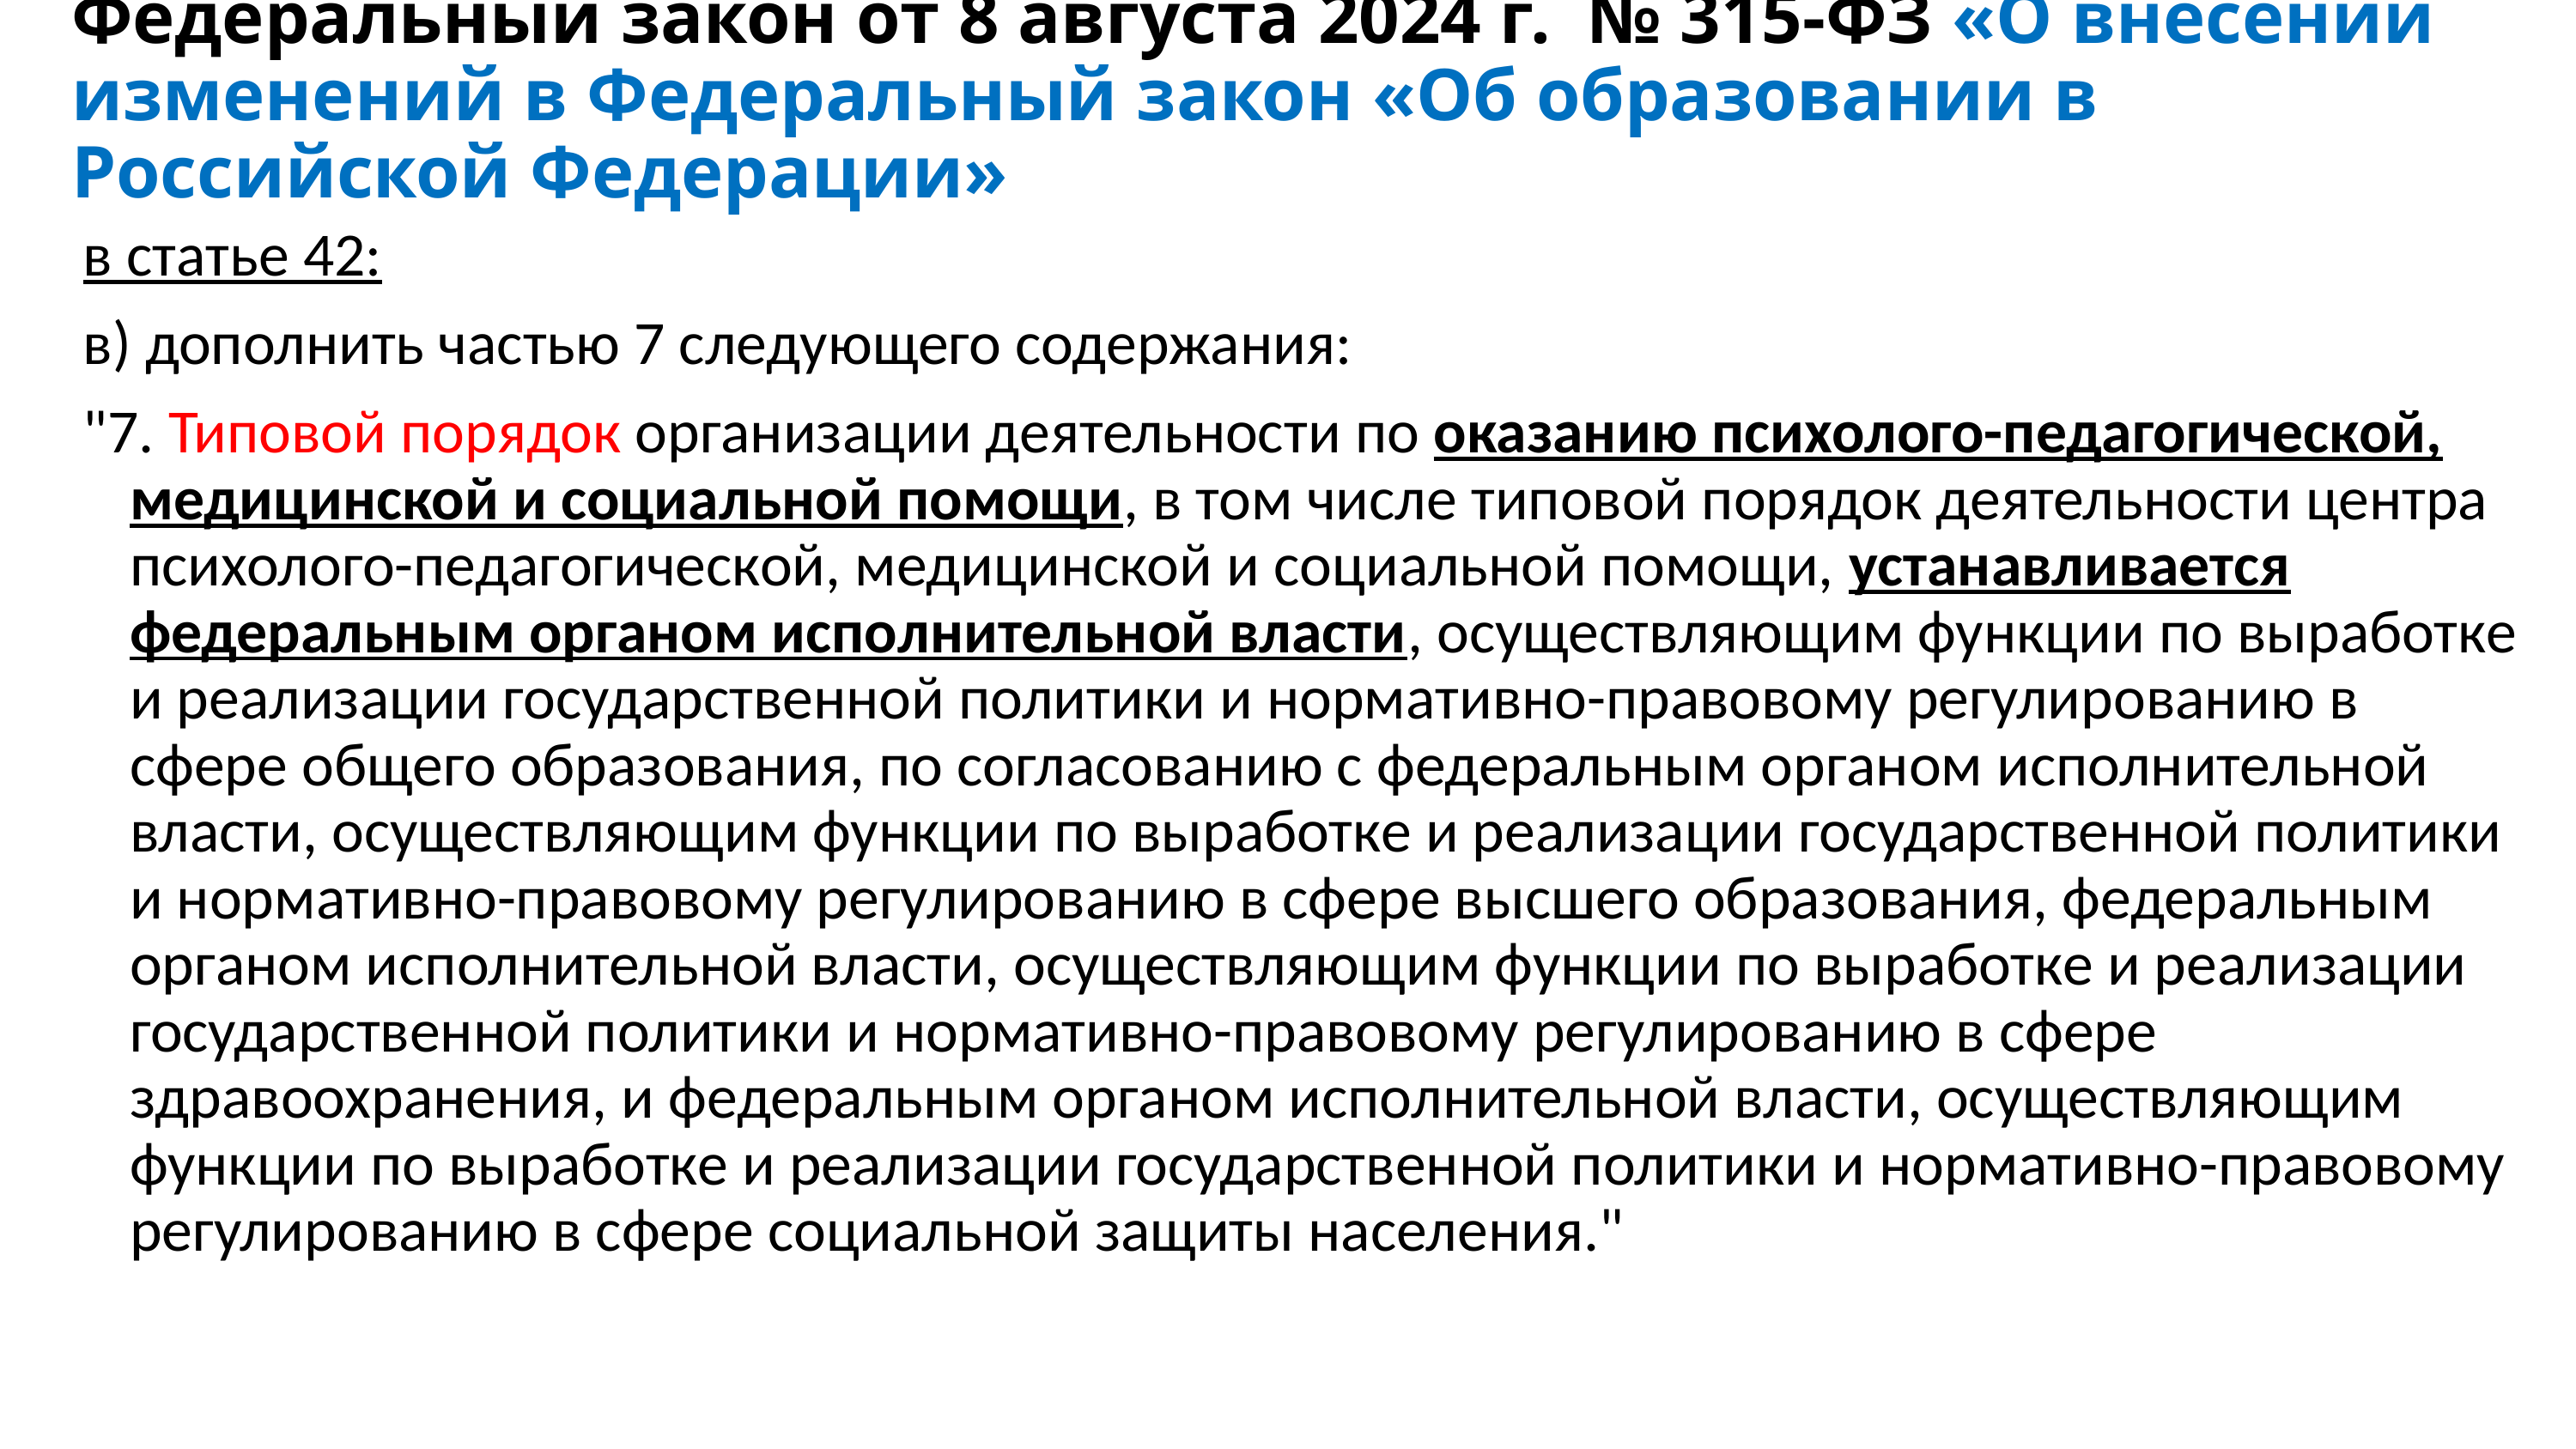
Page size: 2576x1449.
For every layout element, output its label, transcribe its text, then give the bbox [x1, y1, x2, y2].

list в статье 42: в) дополнить частью 7 следующего содержания: "7. Типовой порядок организации деятельности по оказанию психолого-педагогической, медицинской и социальной помощи, в том числе типовой порядок деятельности центра психолого-педагогической, медицинской и социальной помощи, устанавливается федеральным органом исполнительной власти, осуществляющим функции по выработке и реализации государственной политики и нормативно-правовому регулированию в сфере общего образования, по согласованию с федеральным органом исполнительной власти, осуществляющим функции по выработке и реализации государственной политики и нормативно-правовому регулированию в сфере высшего образования, федеральным органом исполнительной власти, осуществляющим функции по выработке и реализации государственной политики и нормативно-правовому регулированию в сфере здравоохранения, и федеральным органом исполнительной власти, осуществляющим функции по выработке и реализации государственной политики и нормативно-правовому регулированию в сфере социальной защиты населения." [70, 216, 2536, 1326]
title Федеральный закон от 8 августа 2024 г. № 315-ФЗ «О внесении изменений в Федеральный закон «Об образовании в Российской Федерации» [58, 0, 2506, 281]
